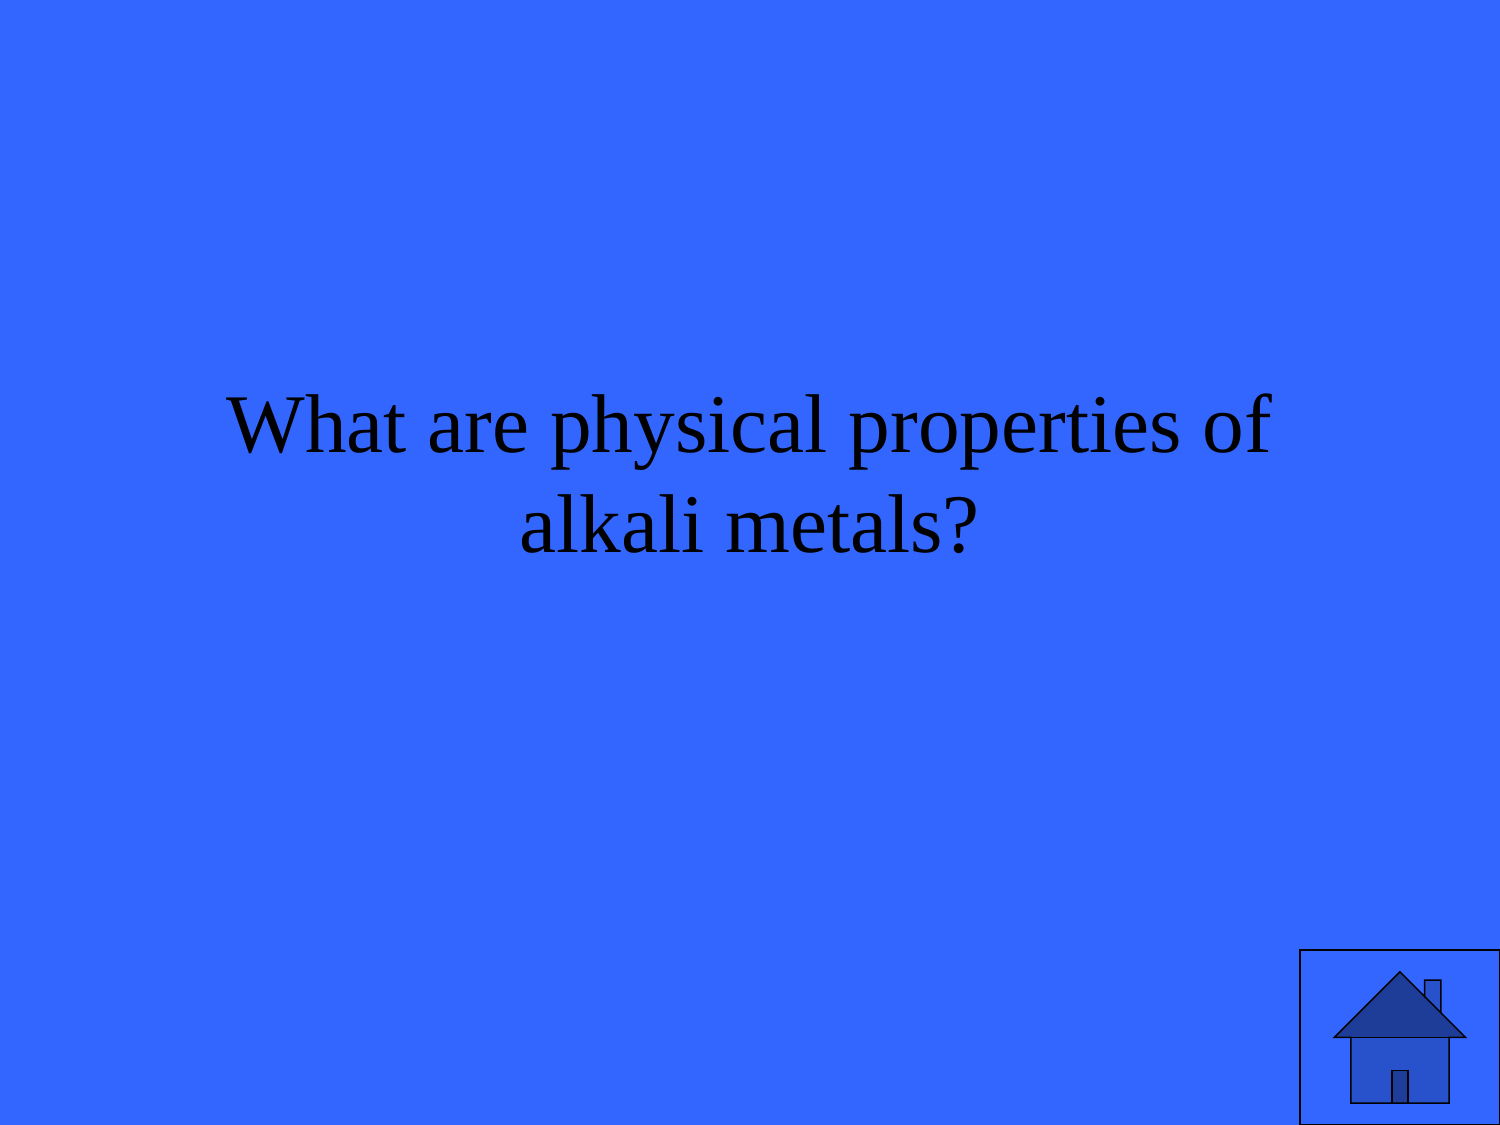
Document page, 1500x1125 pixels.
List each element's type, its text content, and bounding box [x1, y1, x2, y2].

text_box [1299, 950, 1500, 1125]
title What are physical properties of alkali metals? [112, 374, 1388, 563]
